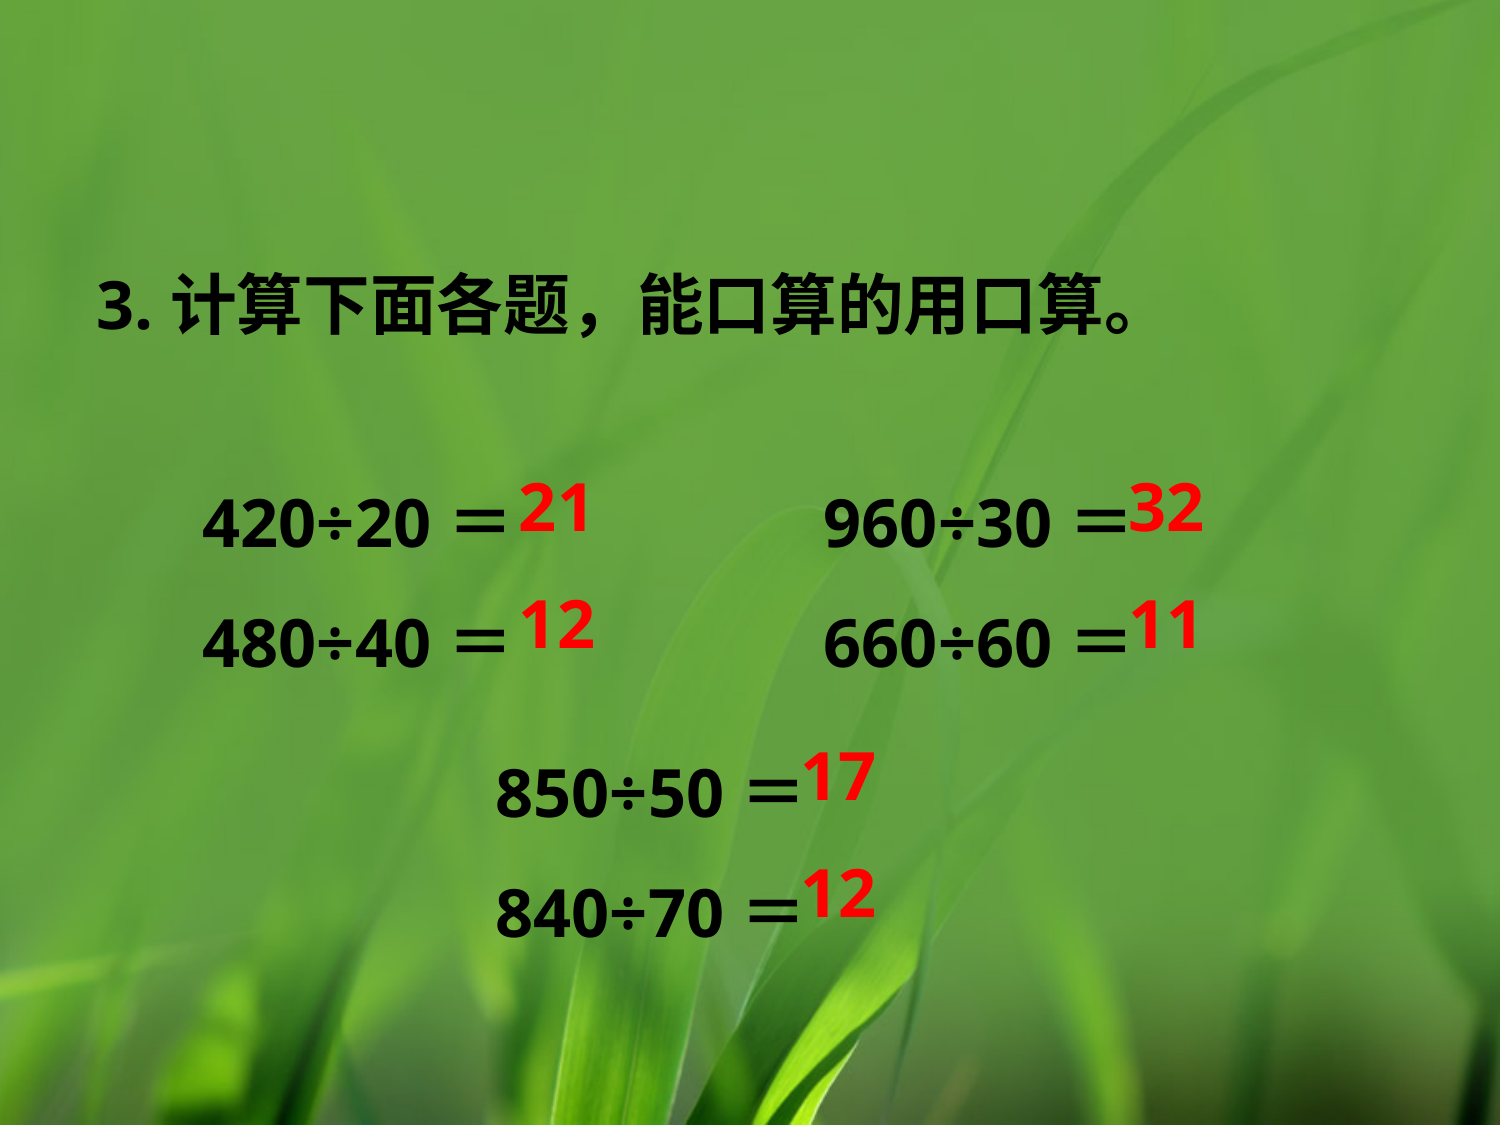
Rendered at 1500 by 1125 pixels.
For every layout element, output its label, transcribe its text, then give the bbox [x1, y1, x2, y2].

text_box 32 [1113, 456, 1243, 552]
text_box 12 [785, 843, 914, 939]
text_box 3.计算下面各题，能口算的用口算。 [81, 255, 1432, 351]
picture [0, 0, 1500, 1125]
text_box 960÷30＝ 660÷60＝ [808, 433, 1254, 689]
text_box 850÷50＝ 840÷70＝ [480, 703, 961, 958]
text_box 420÷20＝ 480÷40＝ [187, 433, 633, 689]
text_box 12 [503, 574, 633, 669]
text_box 11 [1113, 574, 1243, 669]
text_box 21 [503, 456, 633, 552]
text_box 17 [785, 726, 914, 822]
